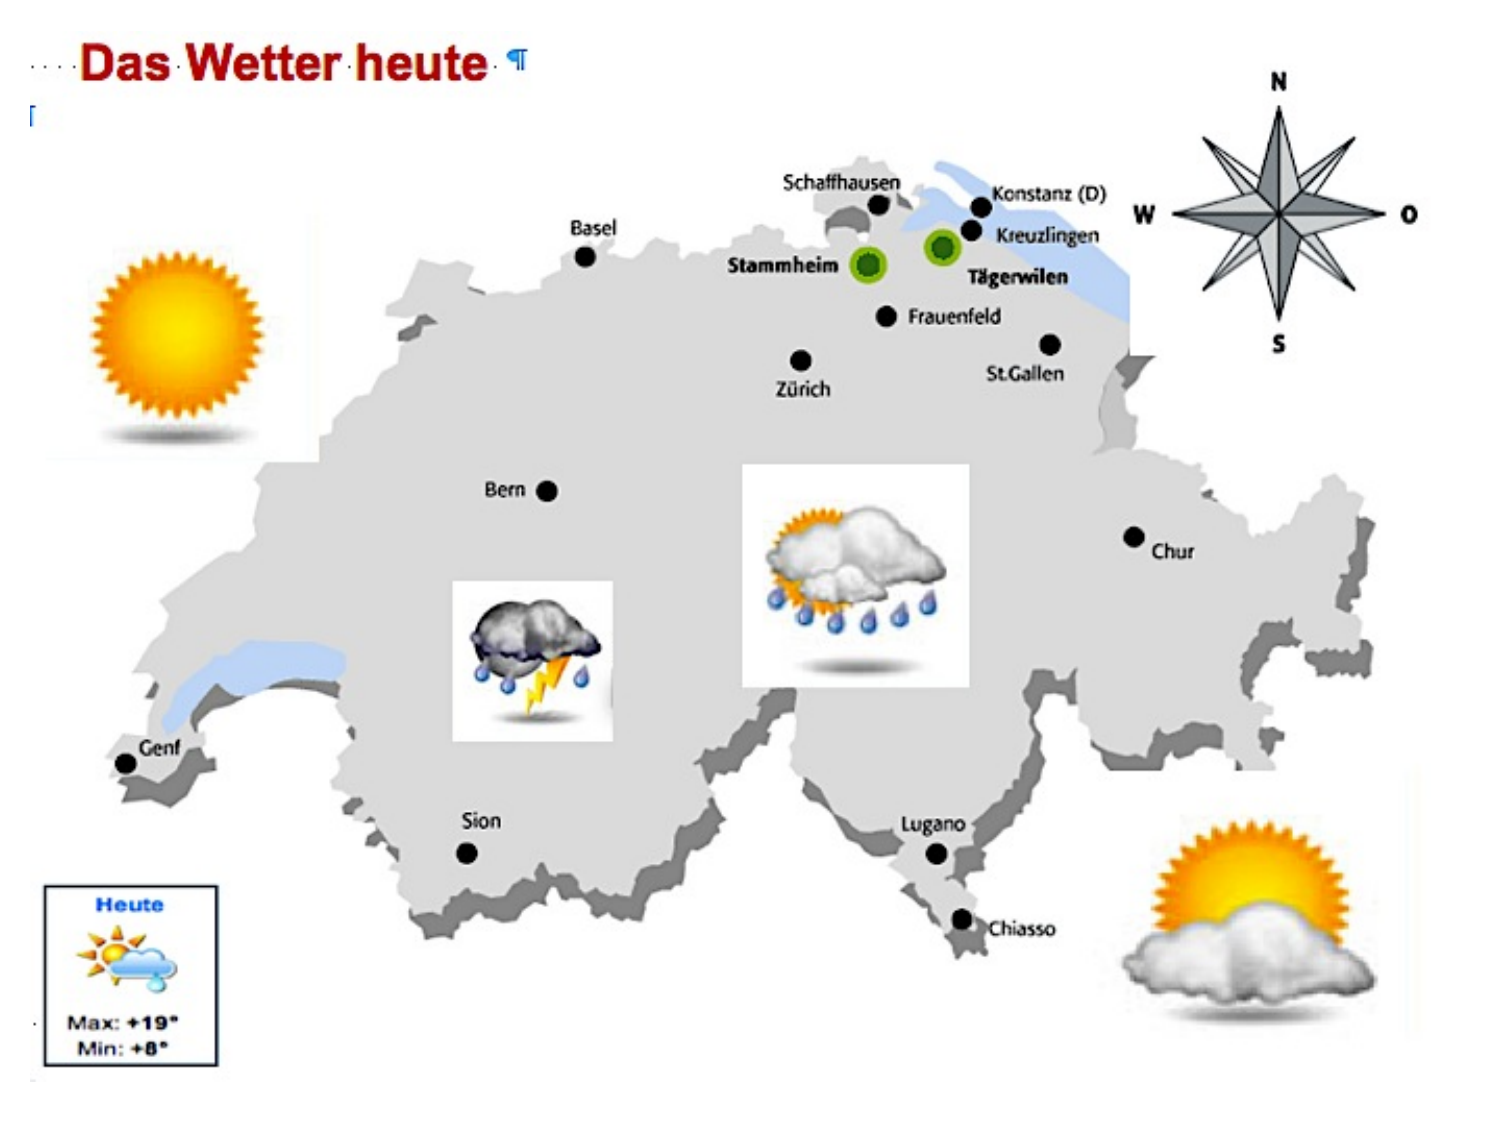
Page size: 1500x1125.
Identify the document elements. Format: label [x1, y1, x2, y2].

picture [30, 31, 1467, 1082]
